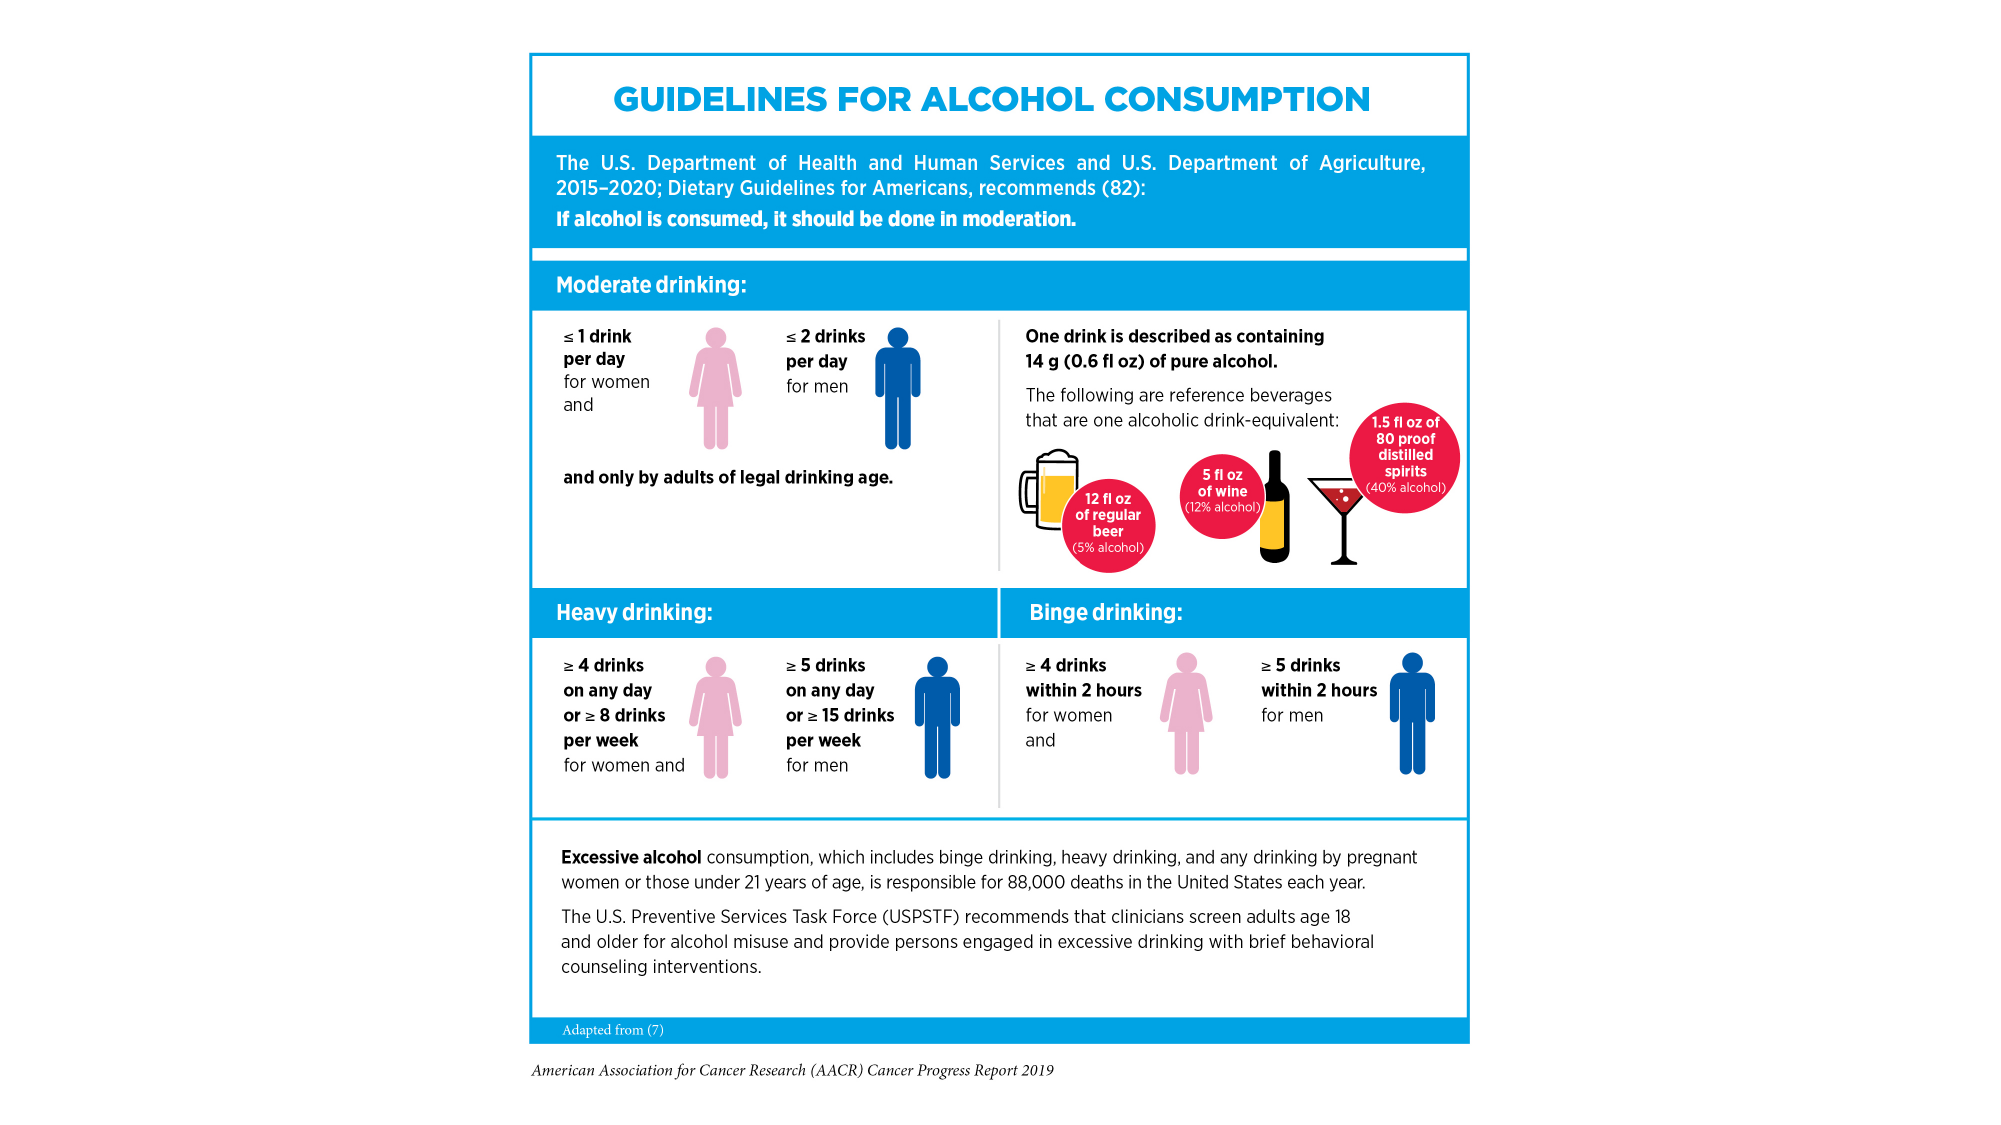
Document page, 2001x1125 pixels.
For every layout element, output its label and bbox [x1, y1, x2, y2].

picture [499, 25, 1500, 1099]
